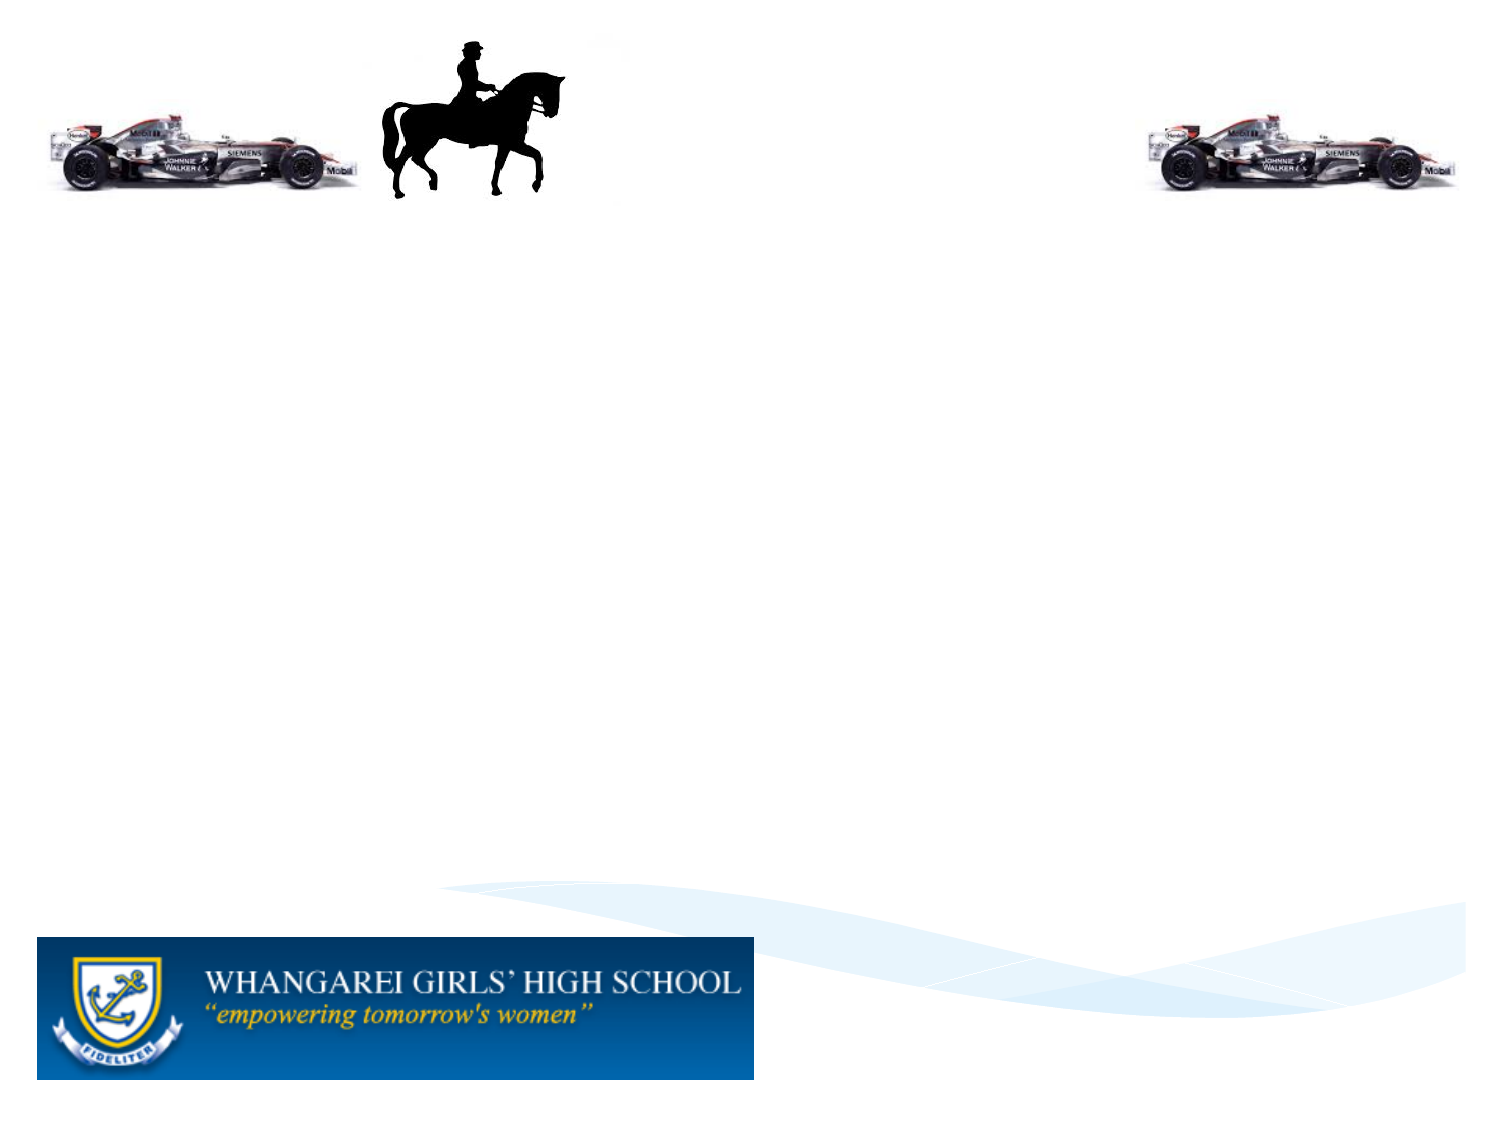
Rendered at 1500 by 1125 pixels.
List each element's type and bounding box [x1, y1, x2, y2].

picture [37, 24, 638, 213]
picture [1134, 99, 1463, 213]
picture [37, 937, 754, 1080]
